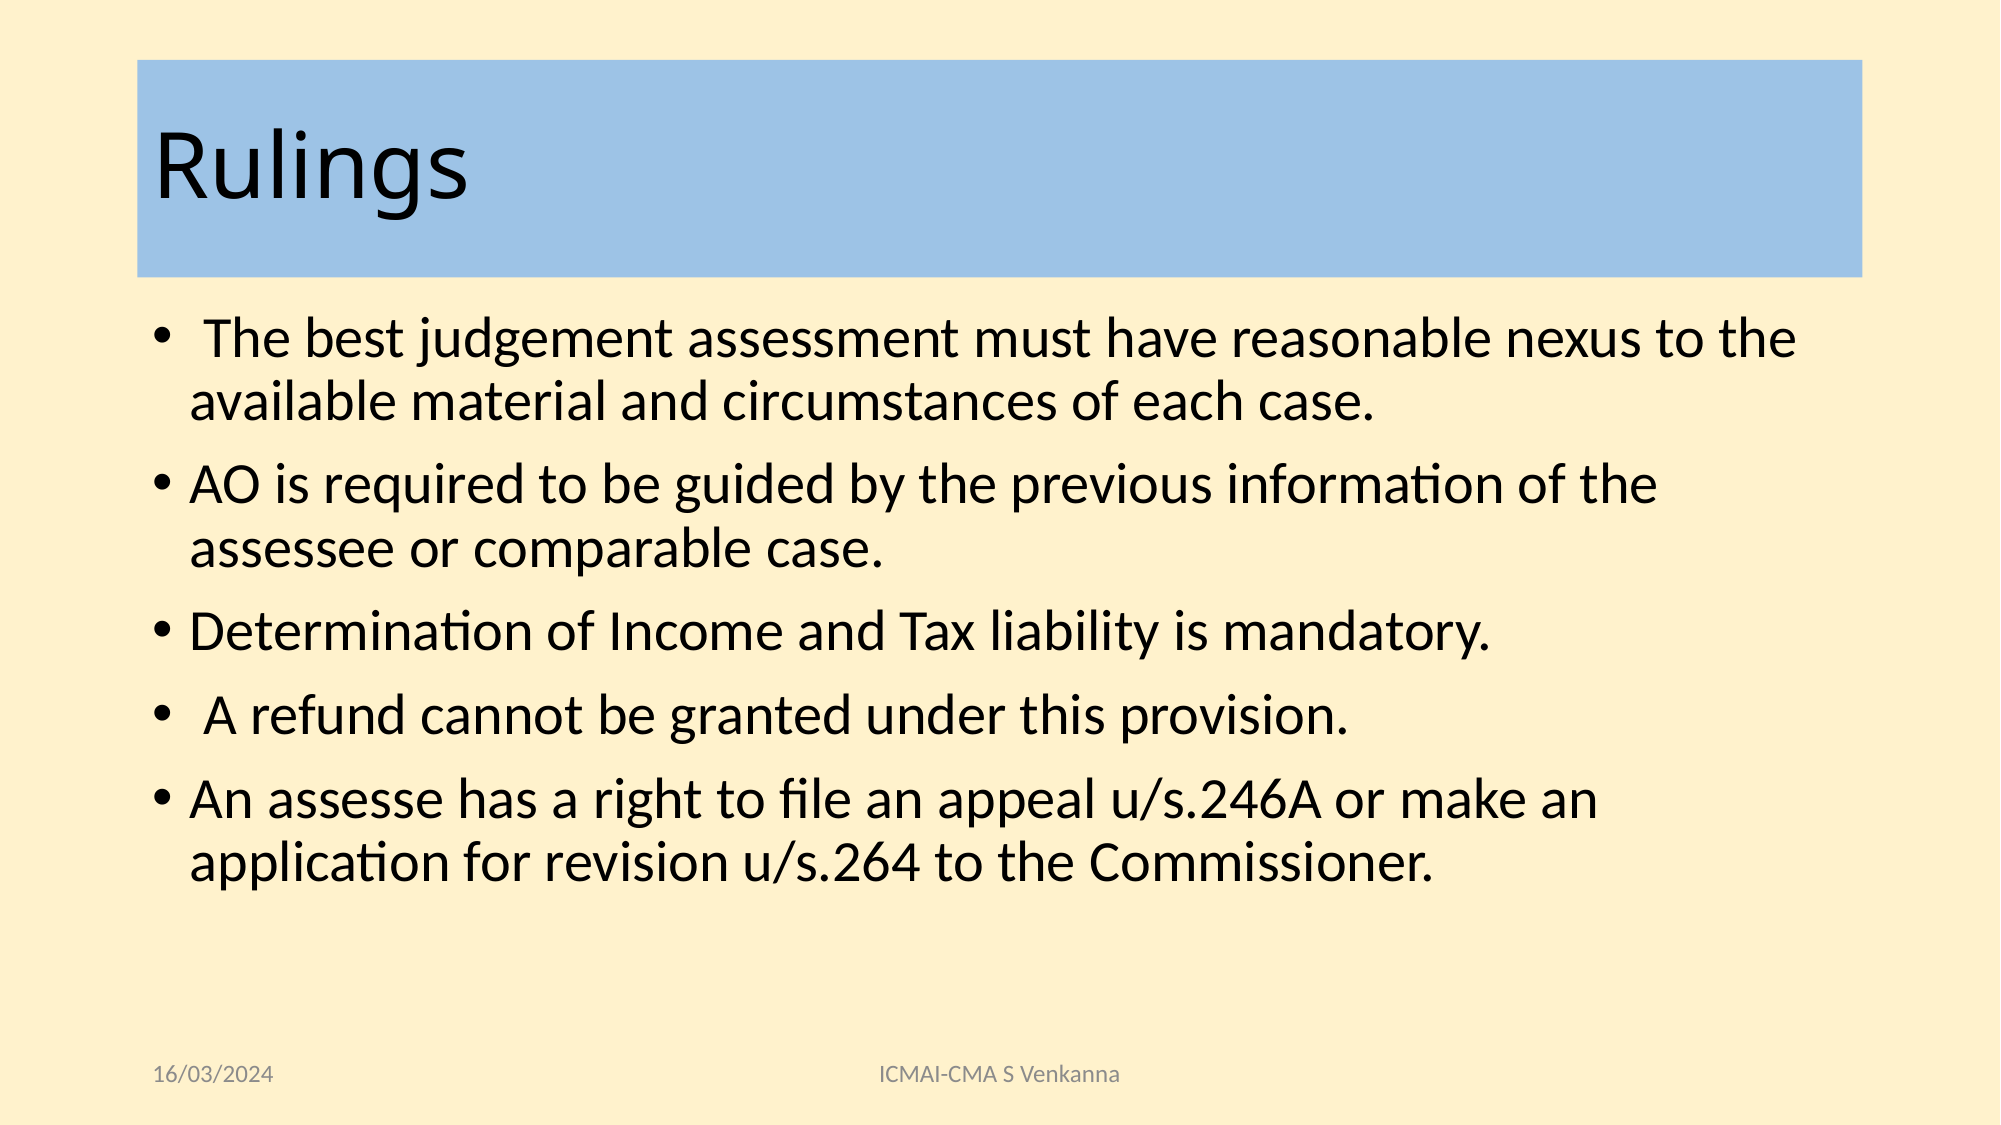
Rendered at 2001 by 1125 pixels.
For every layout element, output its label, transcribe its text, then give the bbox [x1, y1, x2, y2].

footer ICMAI-CMA S Venkanna [662, 1042, 1338, 1103]
title Rulings [137, 59, 1863, 278]
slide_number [137, 1042, 588, 1103]
list The best judgement assessment must have reasonable nexus to the available material and circumstances of each case. AO is required to be guided by the previous information of the assessee or comparable case. Determination of Income and Tax liability is mandatory. A refund cannot be granted under this provision. An assesse has a right to file an appeal u/s.246A or make an application for revision u/s.264 to the Commissioner. [137, 299, 1863, 1014]
